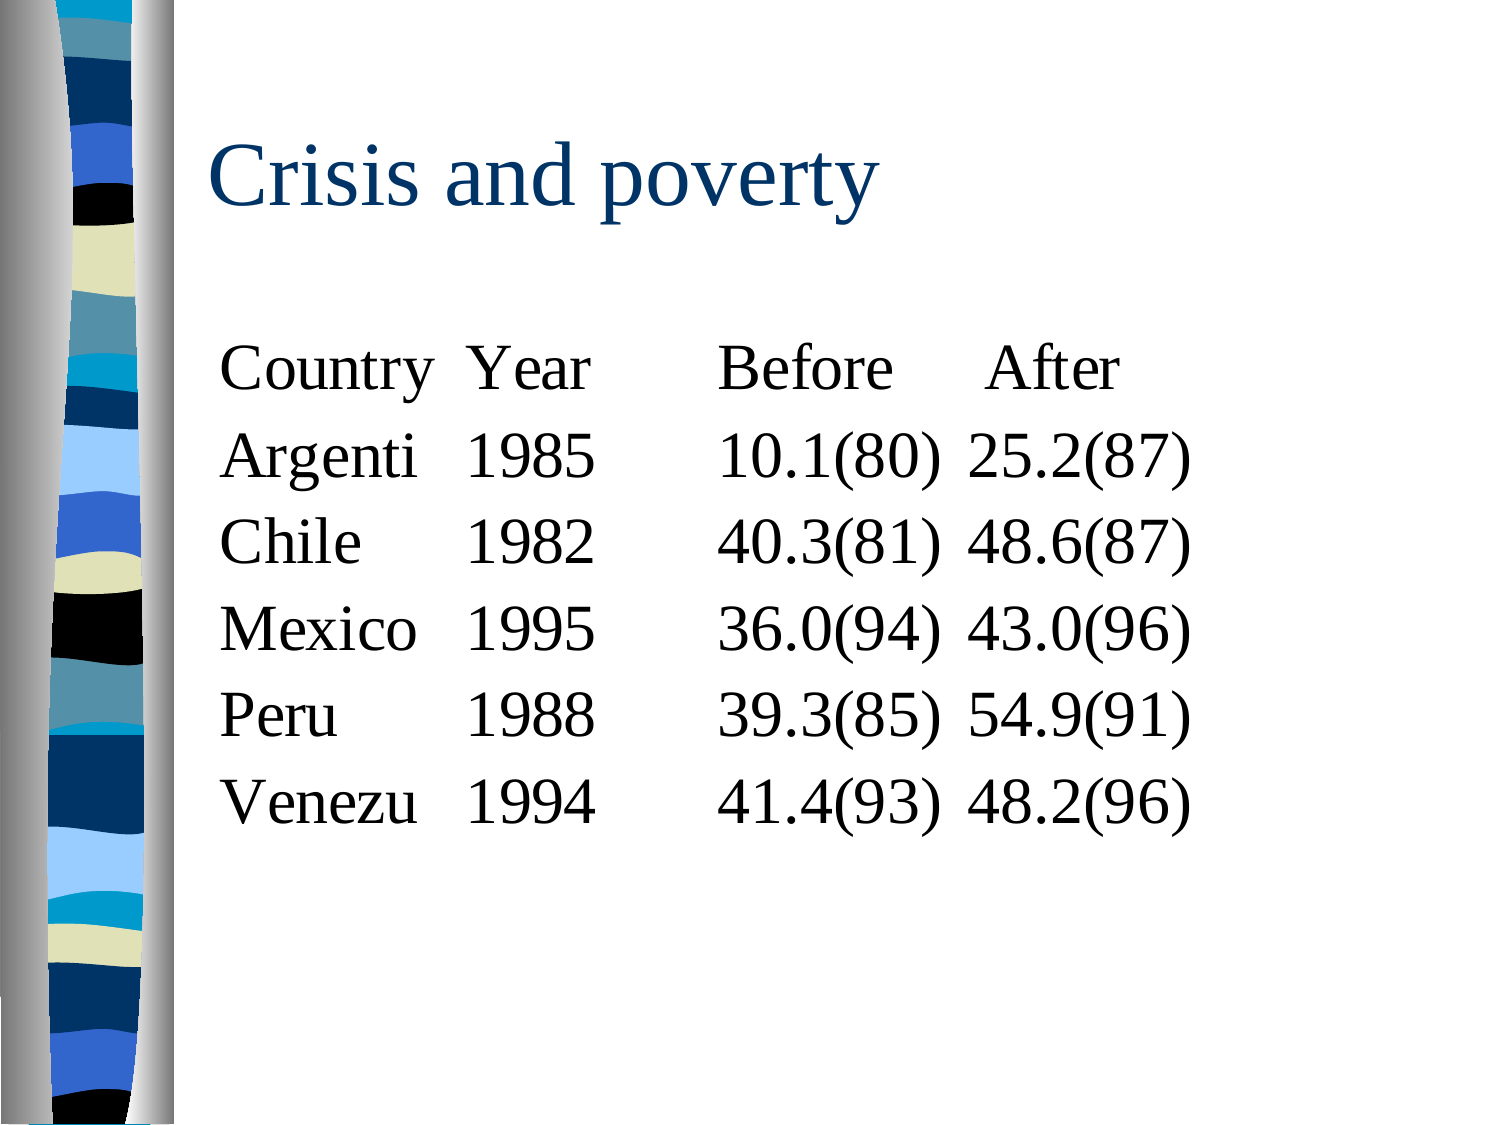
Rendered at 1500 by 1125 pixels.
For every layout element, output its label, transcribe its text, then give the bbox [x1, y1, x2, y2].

title Crisis and poverty [192, 74, 1468, 263]
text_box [192, 330, 1468, 994]
